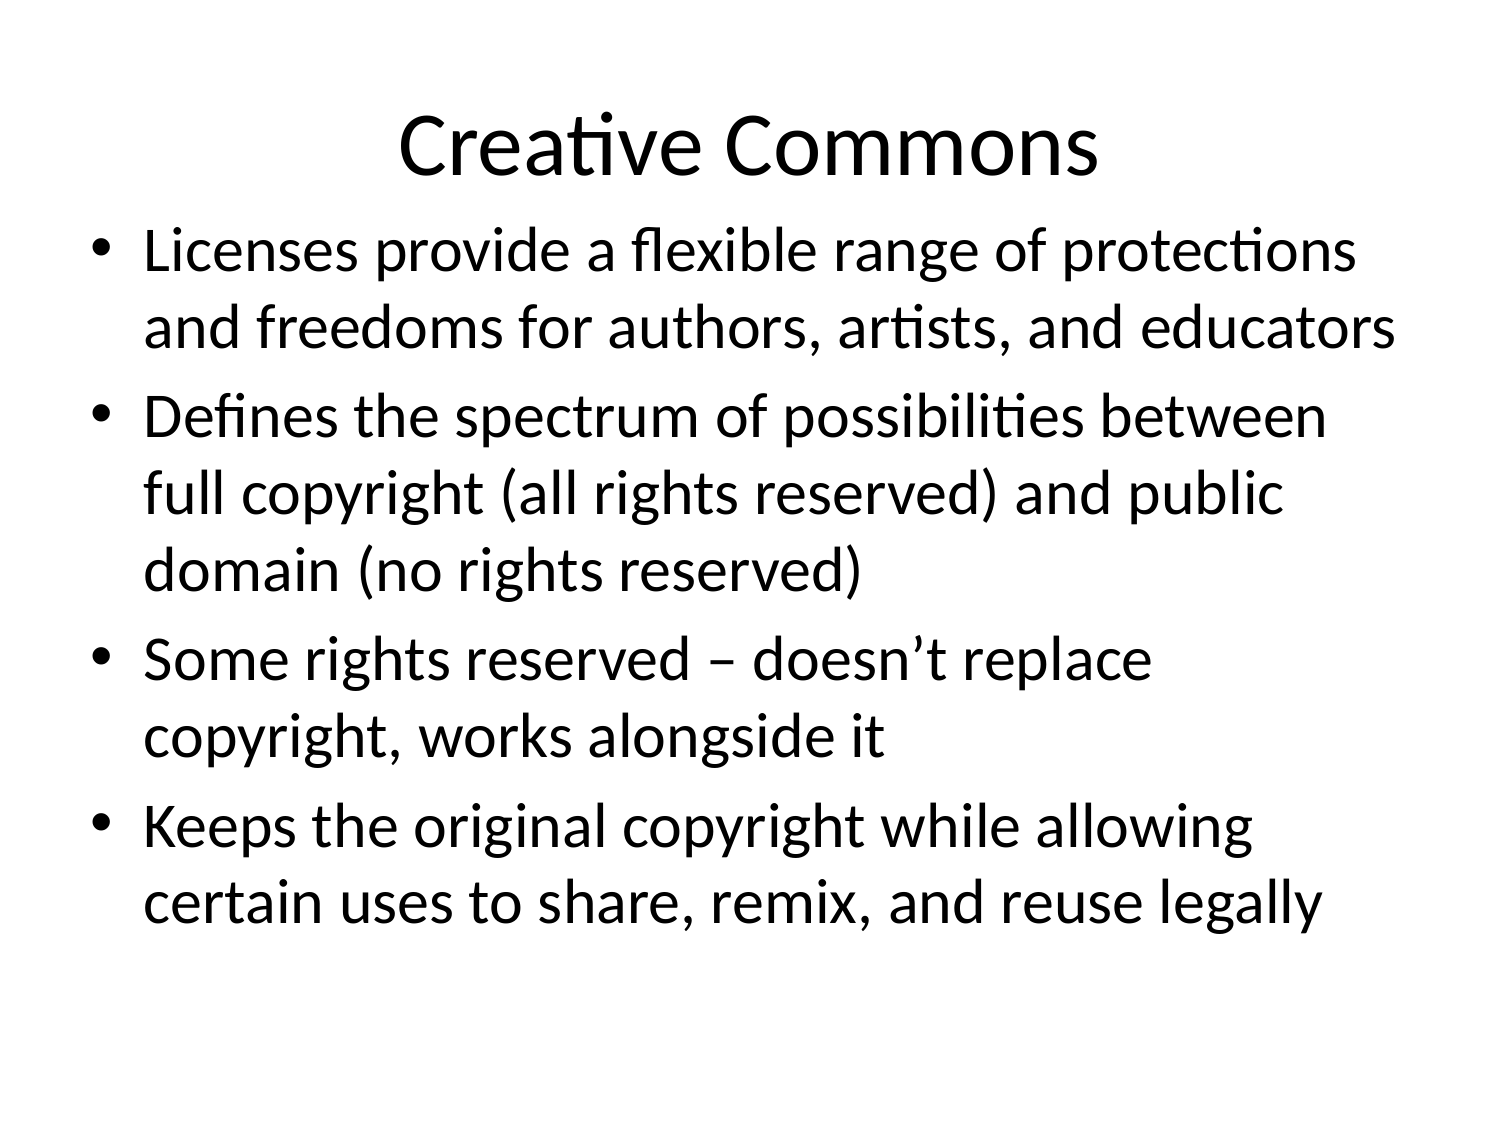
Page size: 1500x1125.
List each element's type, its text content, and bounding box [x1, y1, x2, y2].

title Creative Commons [75, 45, 1425, 200]
list Licenses provide a flexible range of protections and freedoms for authors, artists, and educators Defines the spectrum of possibilities between full copyright (all rights reserved) and public domain (no rights reserved) Some rights reserved – doesn’t replace copyright, works alongside it Keeps the original copyright while allowing certain uses to share, remix, and reuse legally [75, 200, 1425, 1005]
